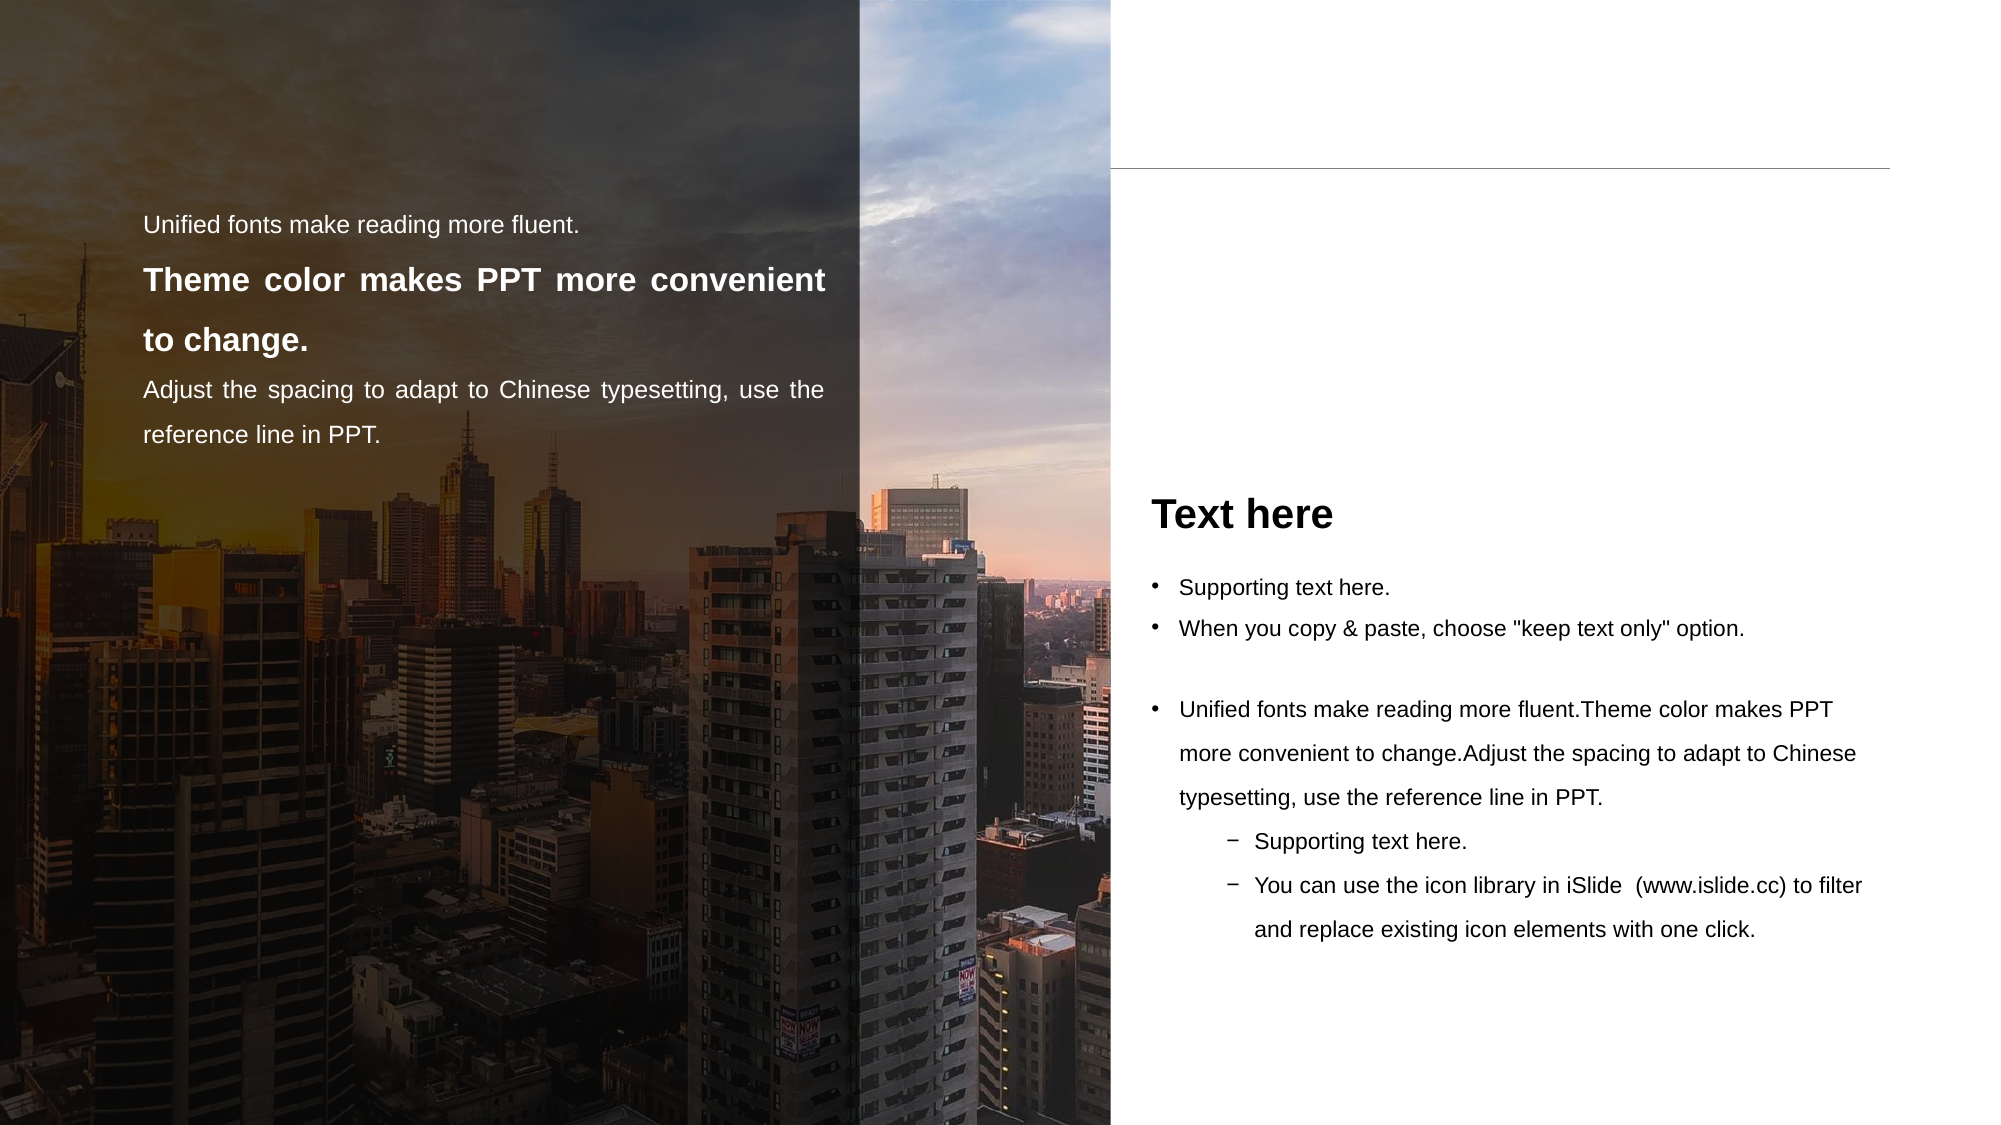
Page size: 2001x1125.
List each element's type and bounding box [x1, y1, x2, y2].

text_box [0, 0, 1890, 1125]
